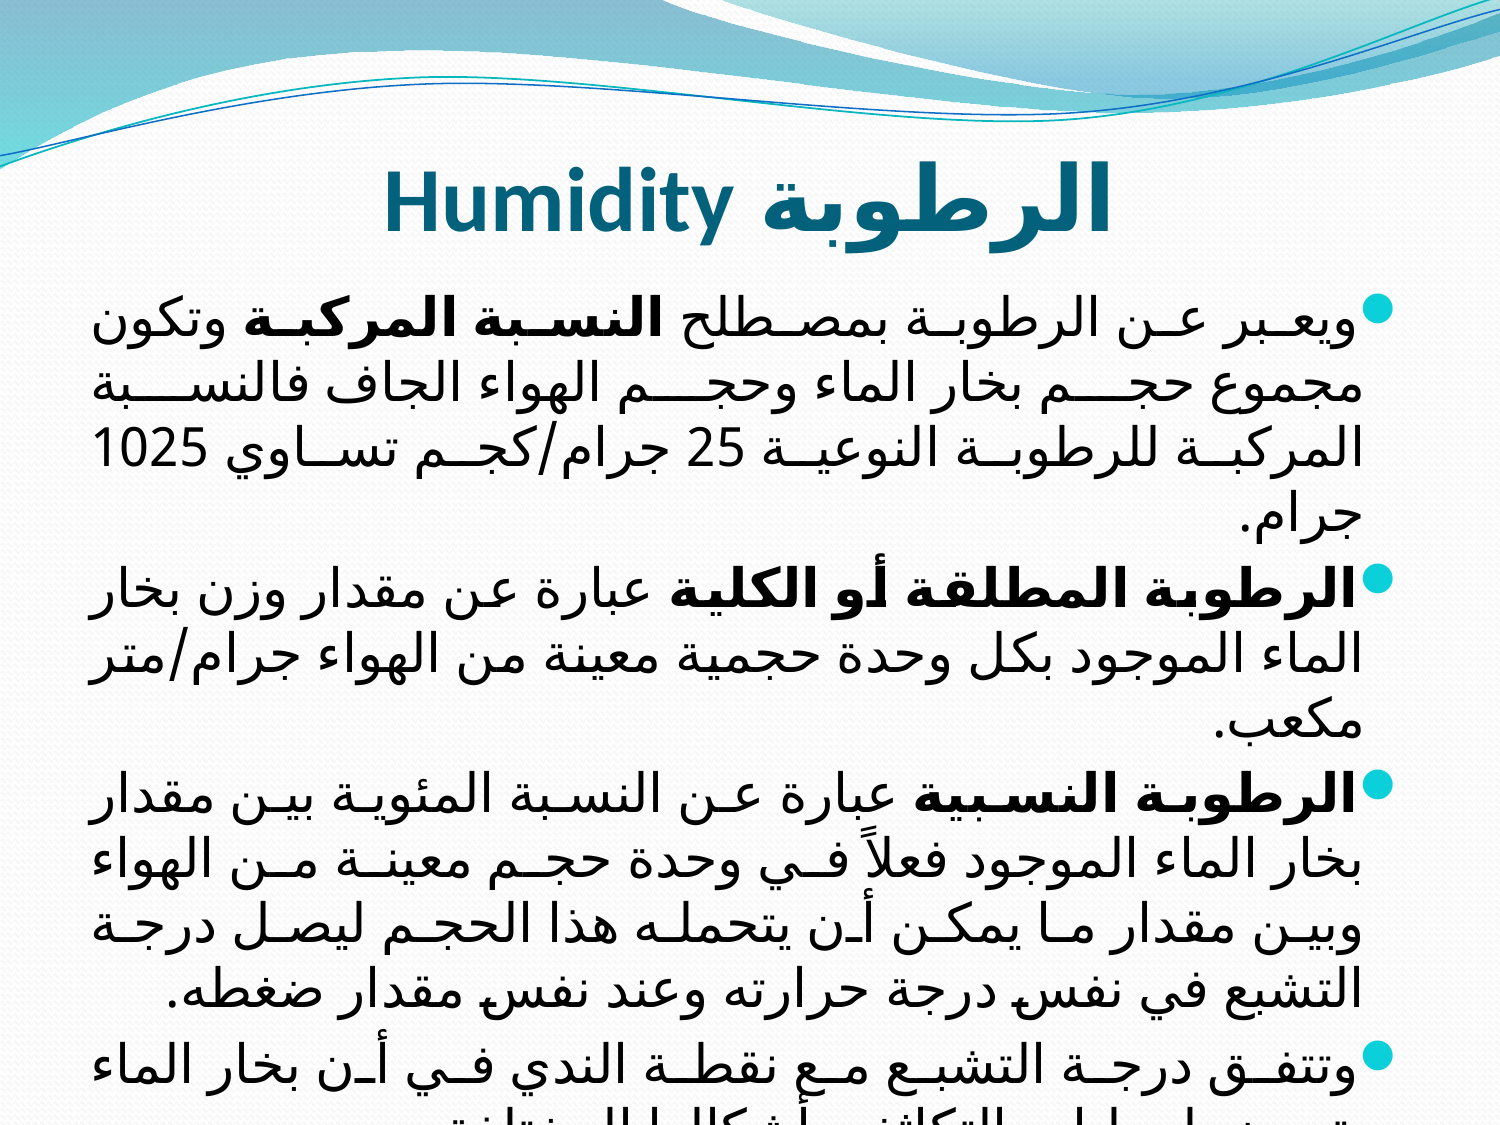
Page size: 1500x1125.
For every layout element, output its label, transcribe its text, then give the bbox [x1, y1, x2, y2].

list ويعبر عن الرطوبة بمصطلح النسبة المركبة وتكون مجموع حجم بخار الماء وحجم الهواء الجاف فالنسبة المركبة للرطوبة النوعية 25 جرام/كجم تساوي 1025 جرام. الرطوبة المطلقة أو الكلية عبارة عن مقدار وزن بخار الماء الموجود بكل وحدة حجمية معينة من الهواء جرام/متر مكعب. الرطوبة النسبية عبارة عن النسبة المئوية بين مقدار بخار الماء الموجود فعلاً في وحدة حجم معينة من الهواء وبين مقدار ما يمكن أن يتحمله هذا الحجم ليصل درجة التشبع في نفس درجة حرارته وعند نفس مقدار ضغطه. وتتفق درجة التشبع مع نقطة الندي في أن بخار الماء يتعرض لعمليات التكاثف بأشكالها المختلفة. [75, 275, 1425, 1050]
title الرطوبة Humidity [75, 115, 1425, 250]
